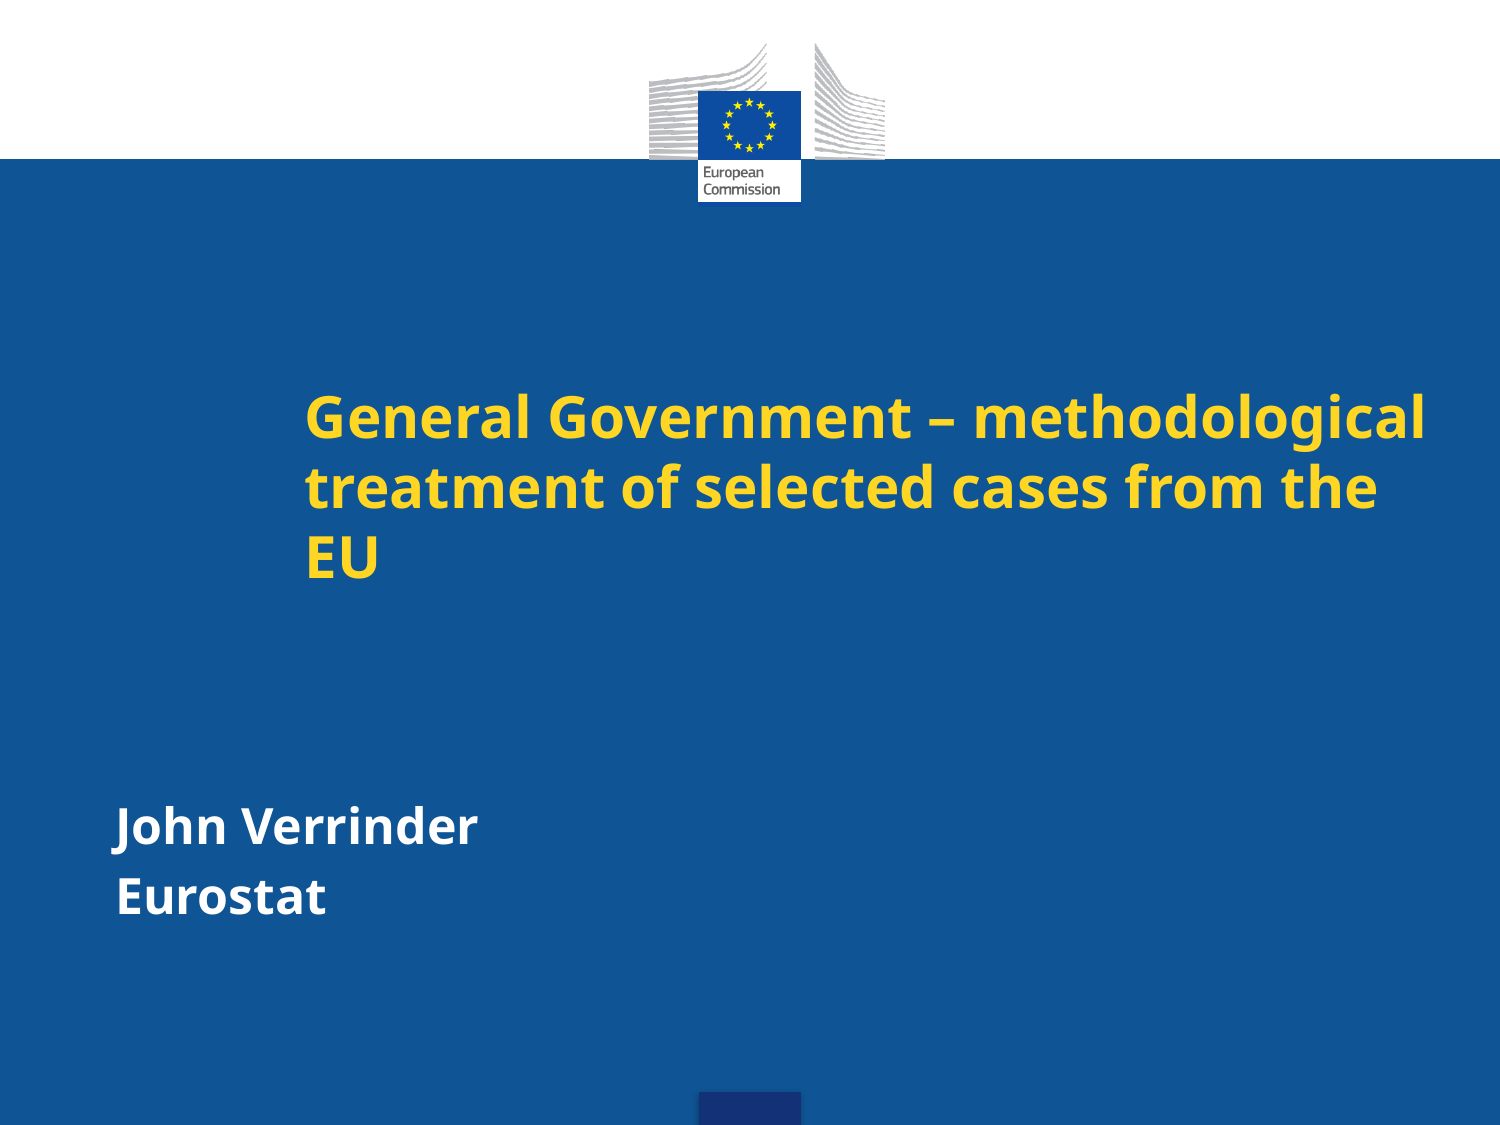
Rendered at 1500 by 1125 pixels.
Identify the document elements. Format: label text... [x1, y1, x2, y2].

subtitle John Verrinder Eurostat [100, 786, 1500, 965]
title General Government – methodological treatment of selected cases from the EU [289, 420, 1483, 551]
